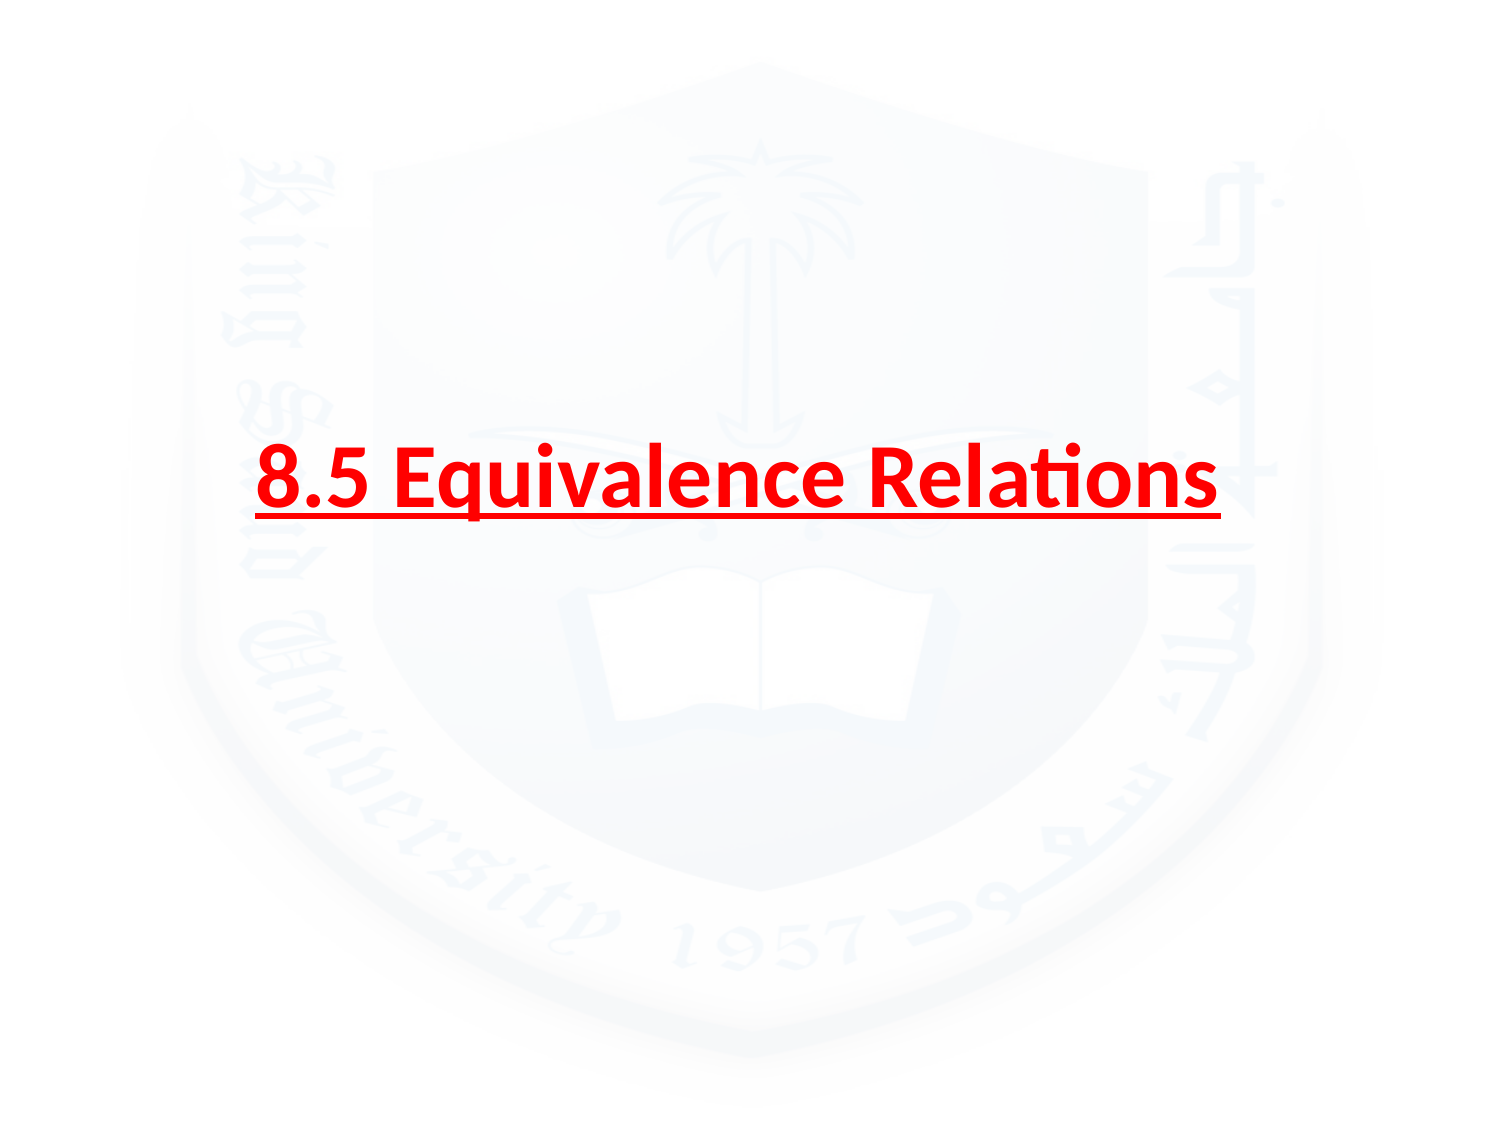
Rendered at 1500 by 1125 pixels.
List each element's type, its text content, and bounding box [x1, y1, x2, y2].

title 8.5 Equivalence Relations [100, 349, 1376, 591]
